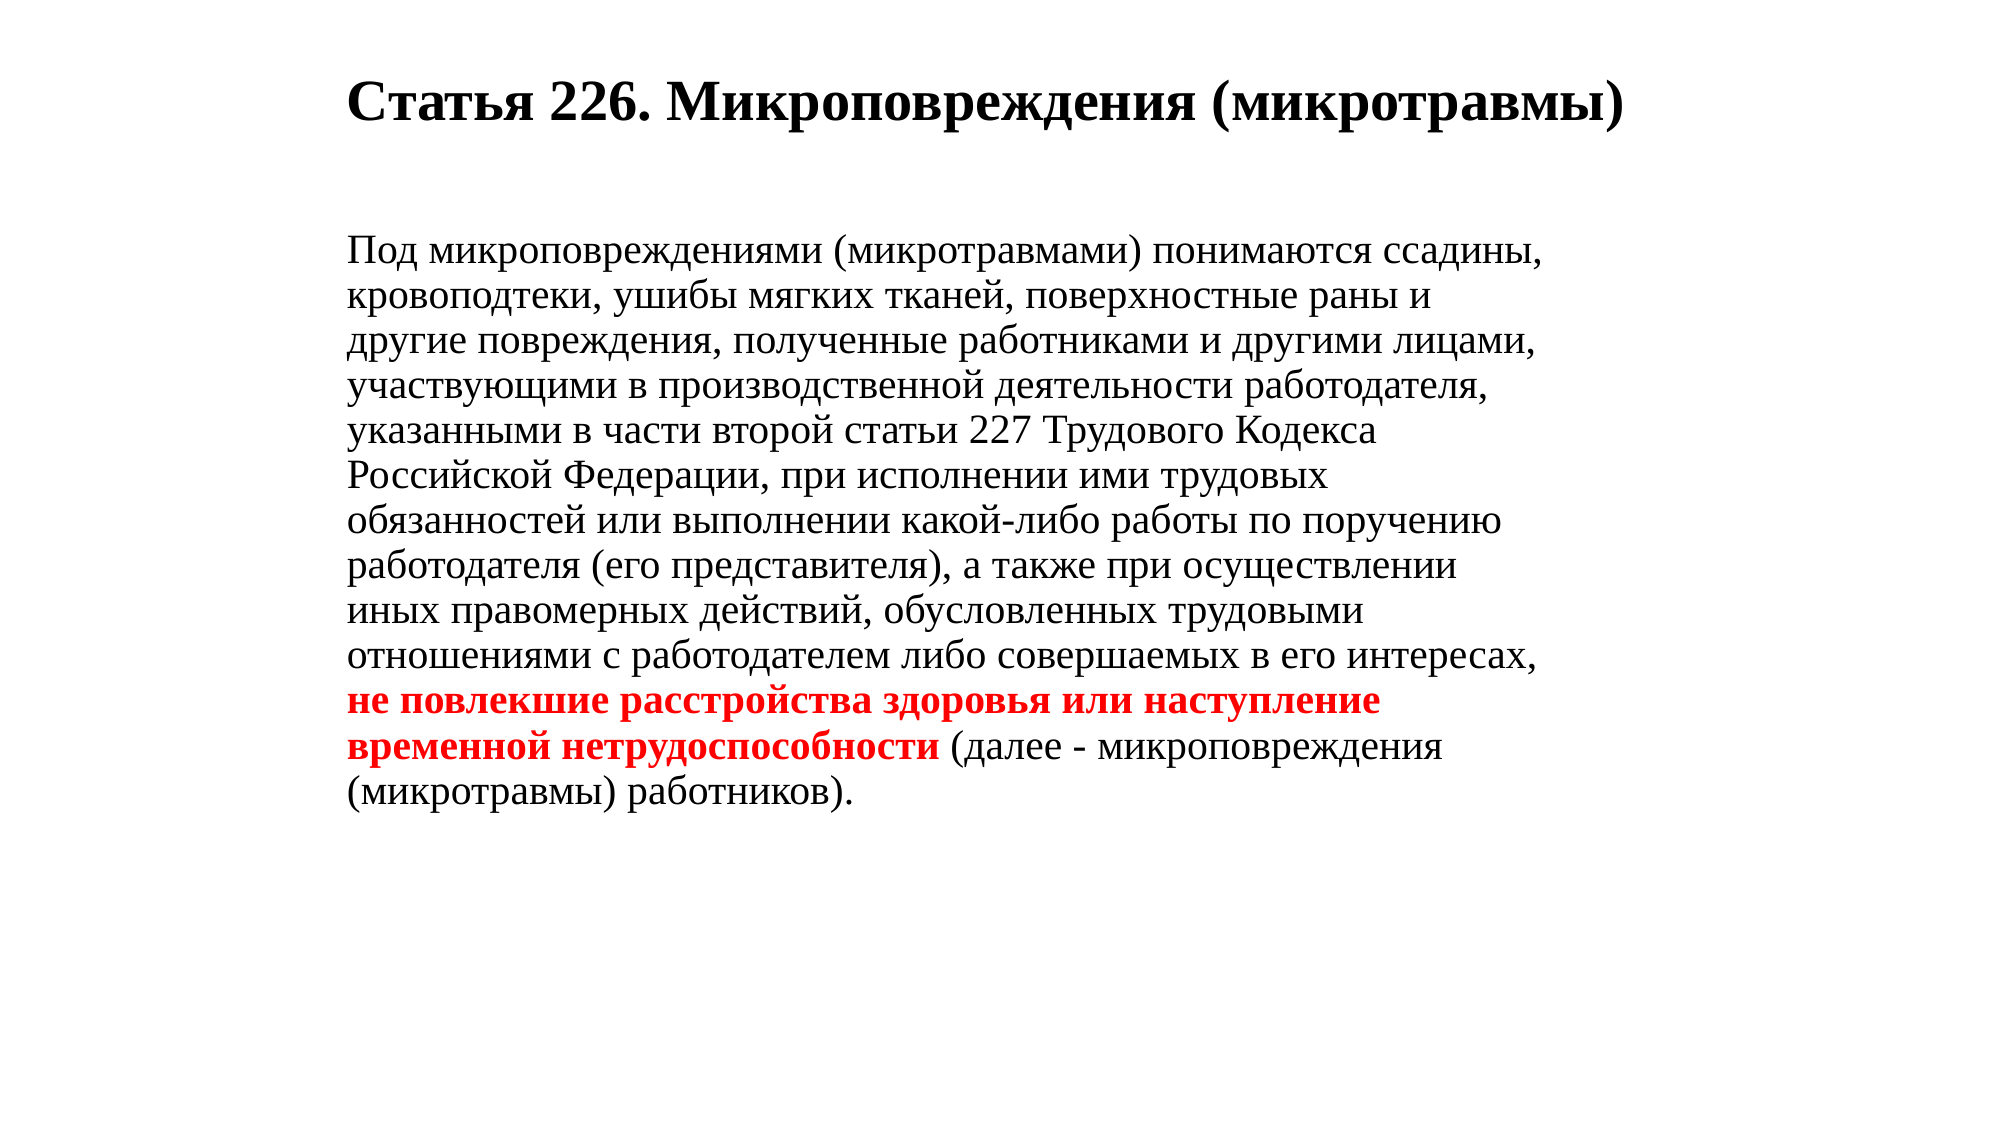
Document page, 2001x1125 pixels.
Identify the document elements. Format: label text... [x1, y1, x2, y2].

title Статья 226. Микроповреждения (микротравмы) [331, 54, 1726, 149]
list Под микроповреждениями (микротравмами) понимаются ссадины, кровоподтеки, ушибы мягких тканей, поверхностные раны и другие повреждения, полученные работниками и другими лицами, участвующими в производственной деятельности работодателя, указанными в части второй статьи 227 Трудового Кодекса Российской Федерации, при исполнении ими трудовых обязанностей или выполнении какой-либо работы по поручению работодателя (его представителя), а также при осуществлении иных правомерных действий, обусловленных трудовыми отношениями с работодателем либо совершаемых в его интересах, не повлекшие расстройства здоровья или наступление временной нетрудоспособности (далее - микроповреждения (микротравмы) работников). [331, 219, 1574, 907]
